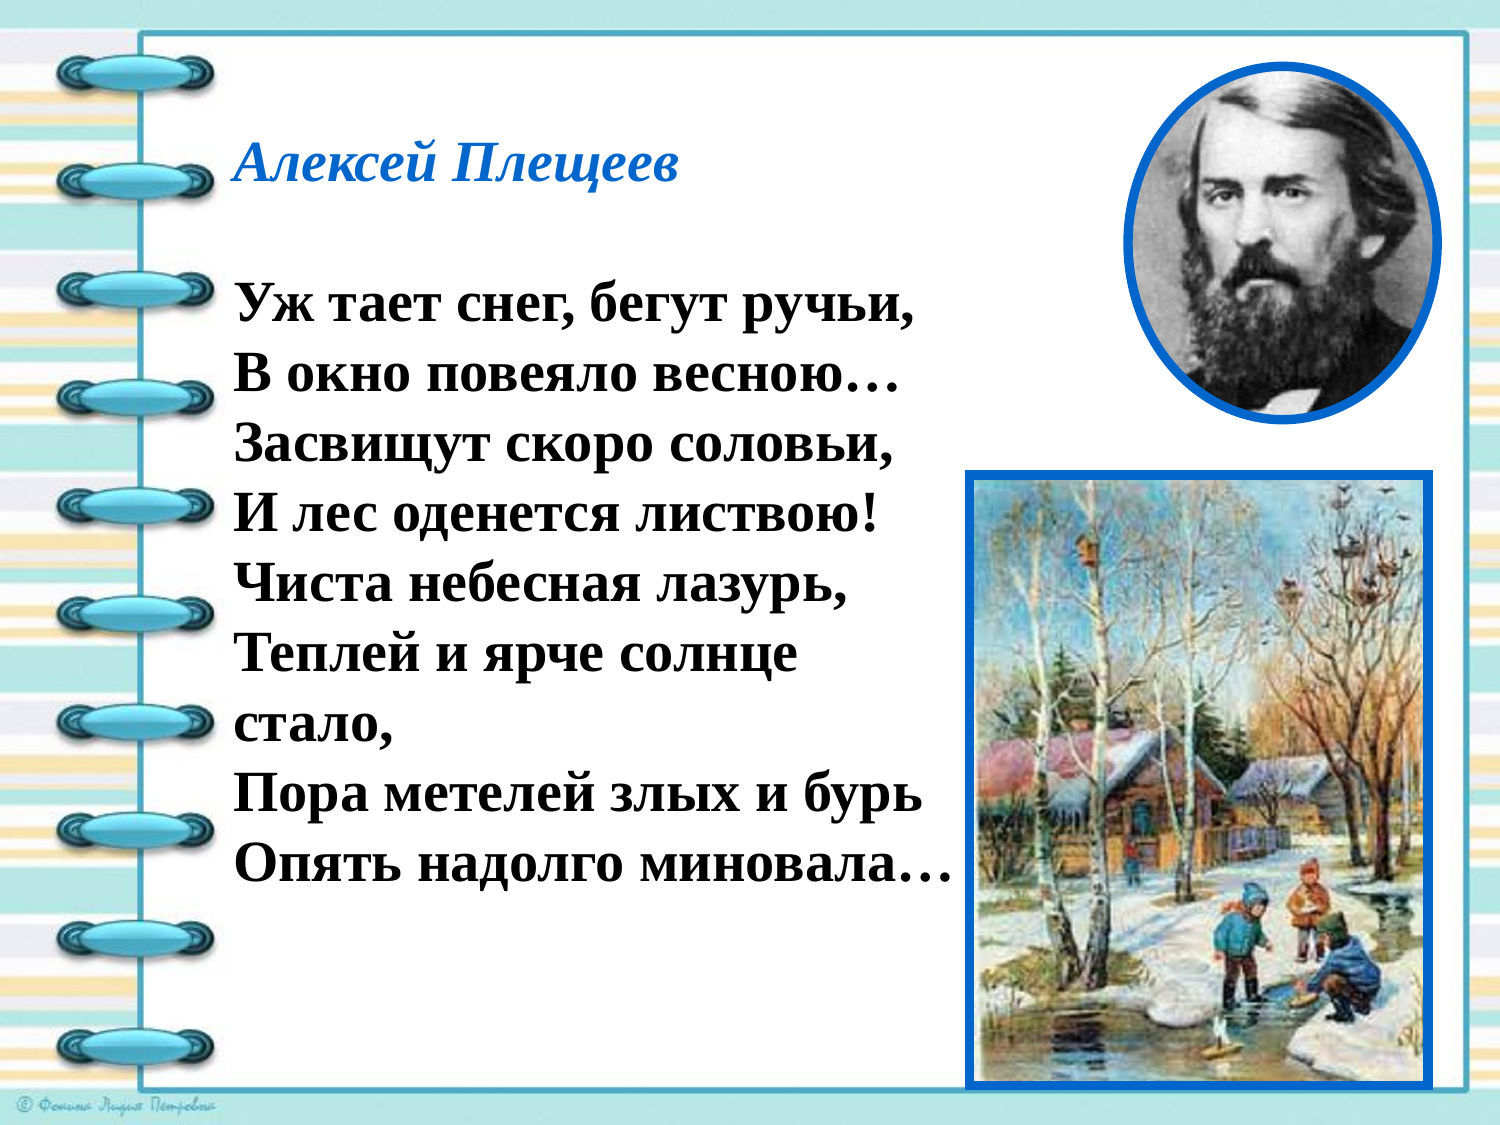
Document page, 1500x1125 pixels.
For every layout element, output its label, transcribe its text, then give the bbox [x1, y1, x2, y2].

picture [0, 0, 1500, 1125]
text_box Алексей Плещеев Уж тает снег, бегут ручьи, В окно повеяло весною… Засвищут скоро соловьи, И лес оденется листвою! Чиста небесная лазурь, Теплей и ярче солнце стало, Пора метелей злых и бурь Опять надолго миновала… [218, 116, 975, 901]
